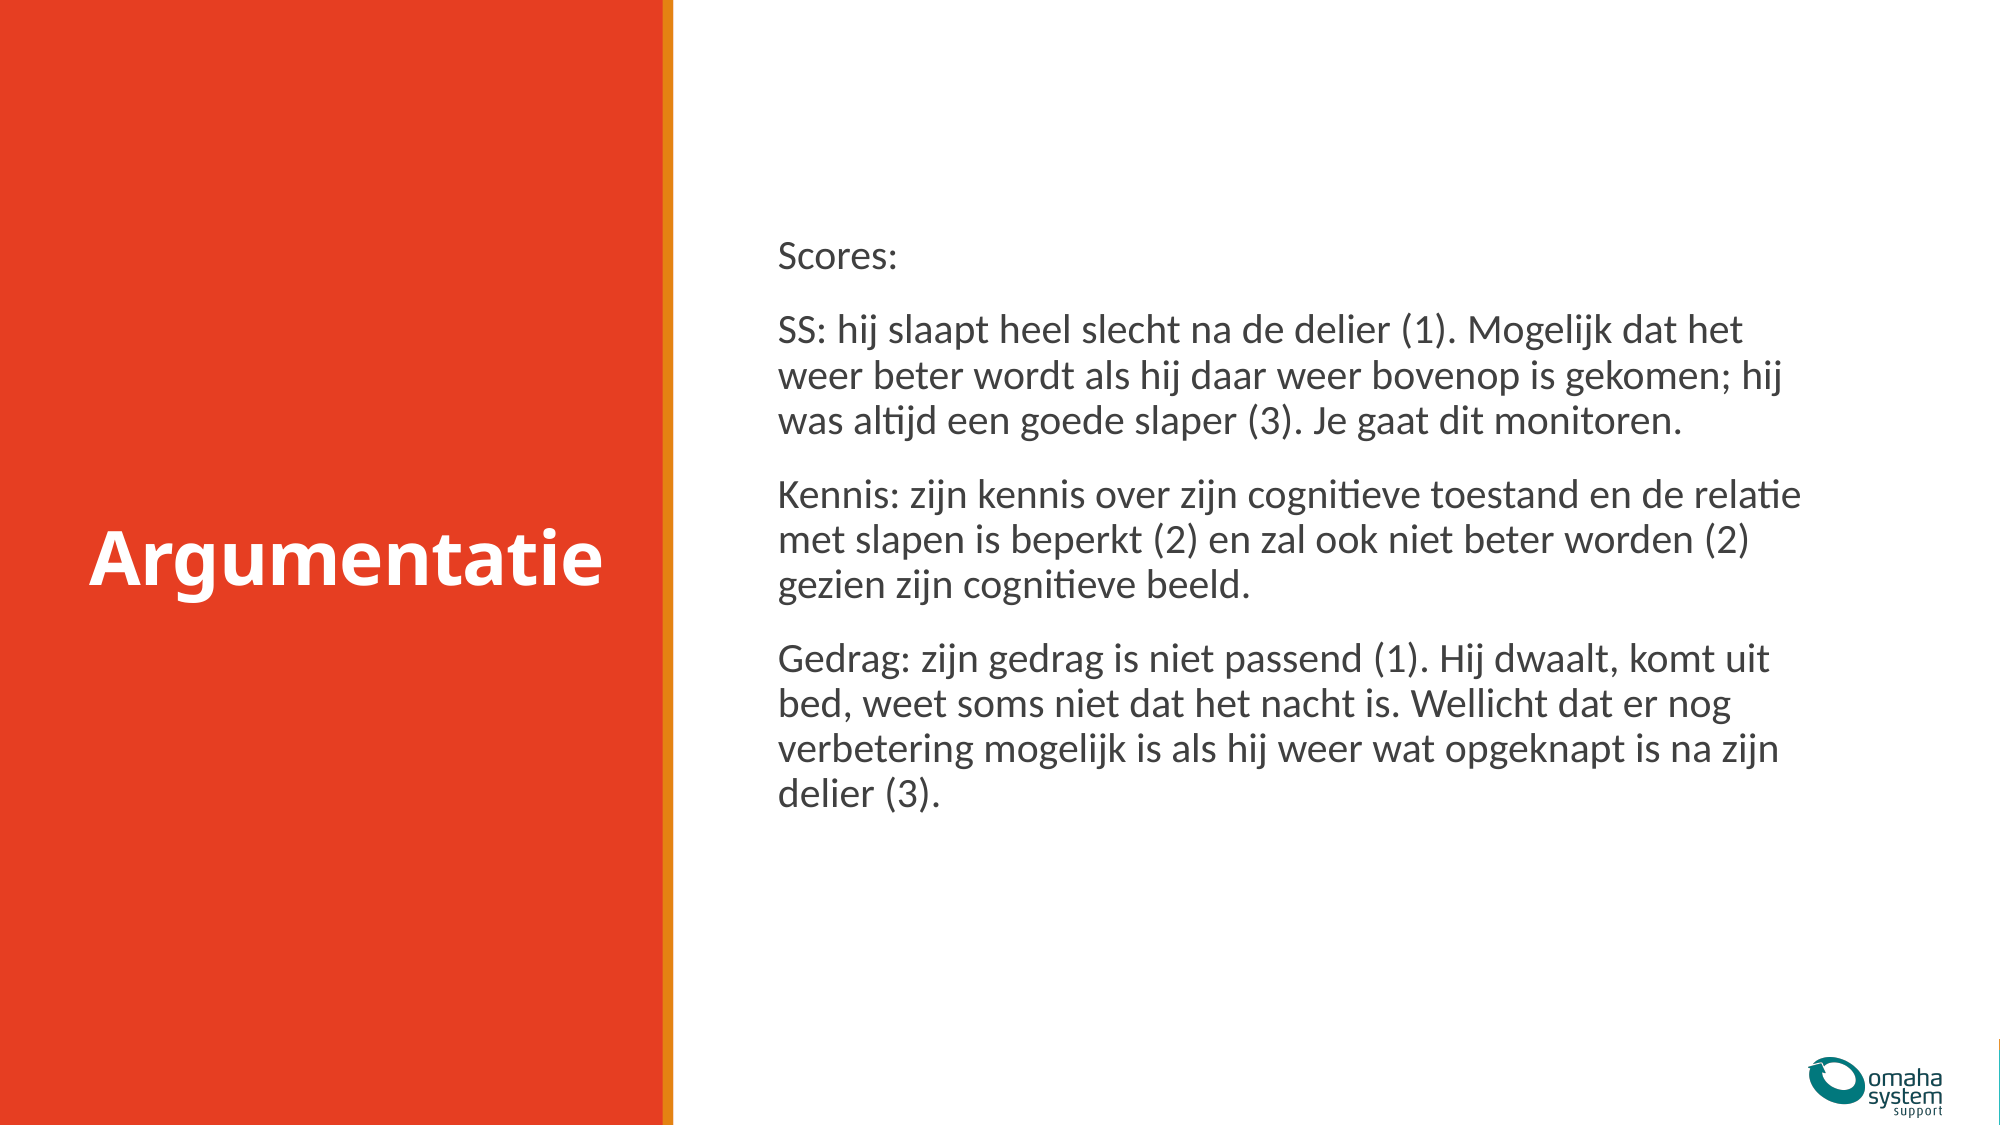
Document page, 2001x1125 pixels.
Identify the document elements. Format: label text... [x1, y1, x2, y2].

list Scores: SS: hij slaapt heel slecht na de delier (1). Mogelijk dat het weer beter wordt als hij daar weer bovenop is gekomen; hij was altijd een goede slaper (3). Je gaat dit monitoren. Kennis: zijn kennis over zijn cognitieve toestand en de relatie met slapen is beperkt (2) en zal ook niet beter worden (2) gezien zijn cognitieve beeld. Gedrag: zijn gedrag is niet passend (1). Hij dwaalt, komt uit bed, weet soms niet dat het nacht is. Wellicht dat er nog verbetering mogelijk is als hij weer wat opgeknapt is na zijn delier (3). [777, 99, 1830, 1026]
text_box [674, 0, 2000, 1125]
text_box [661, 0, 674, 1125]
picture [1807, 1057, 1943, 1119]
title Argumentatie [0, 0, 661, 1125]
